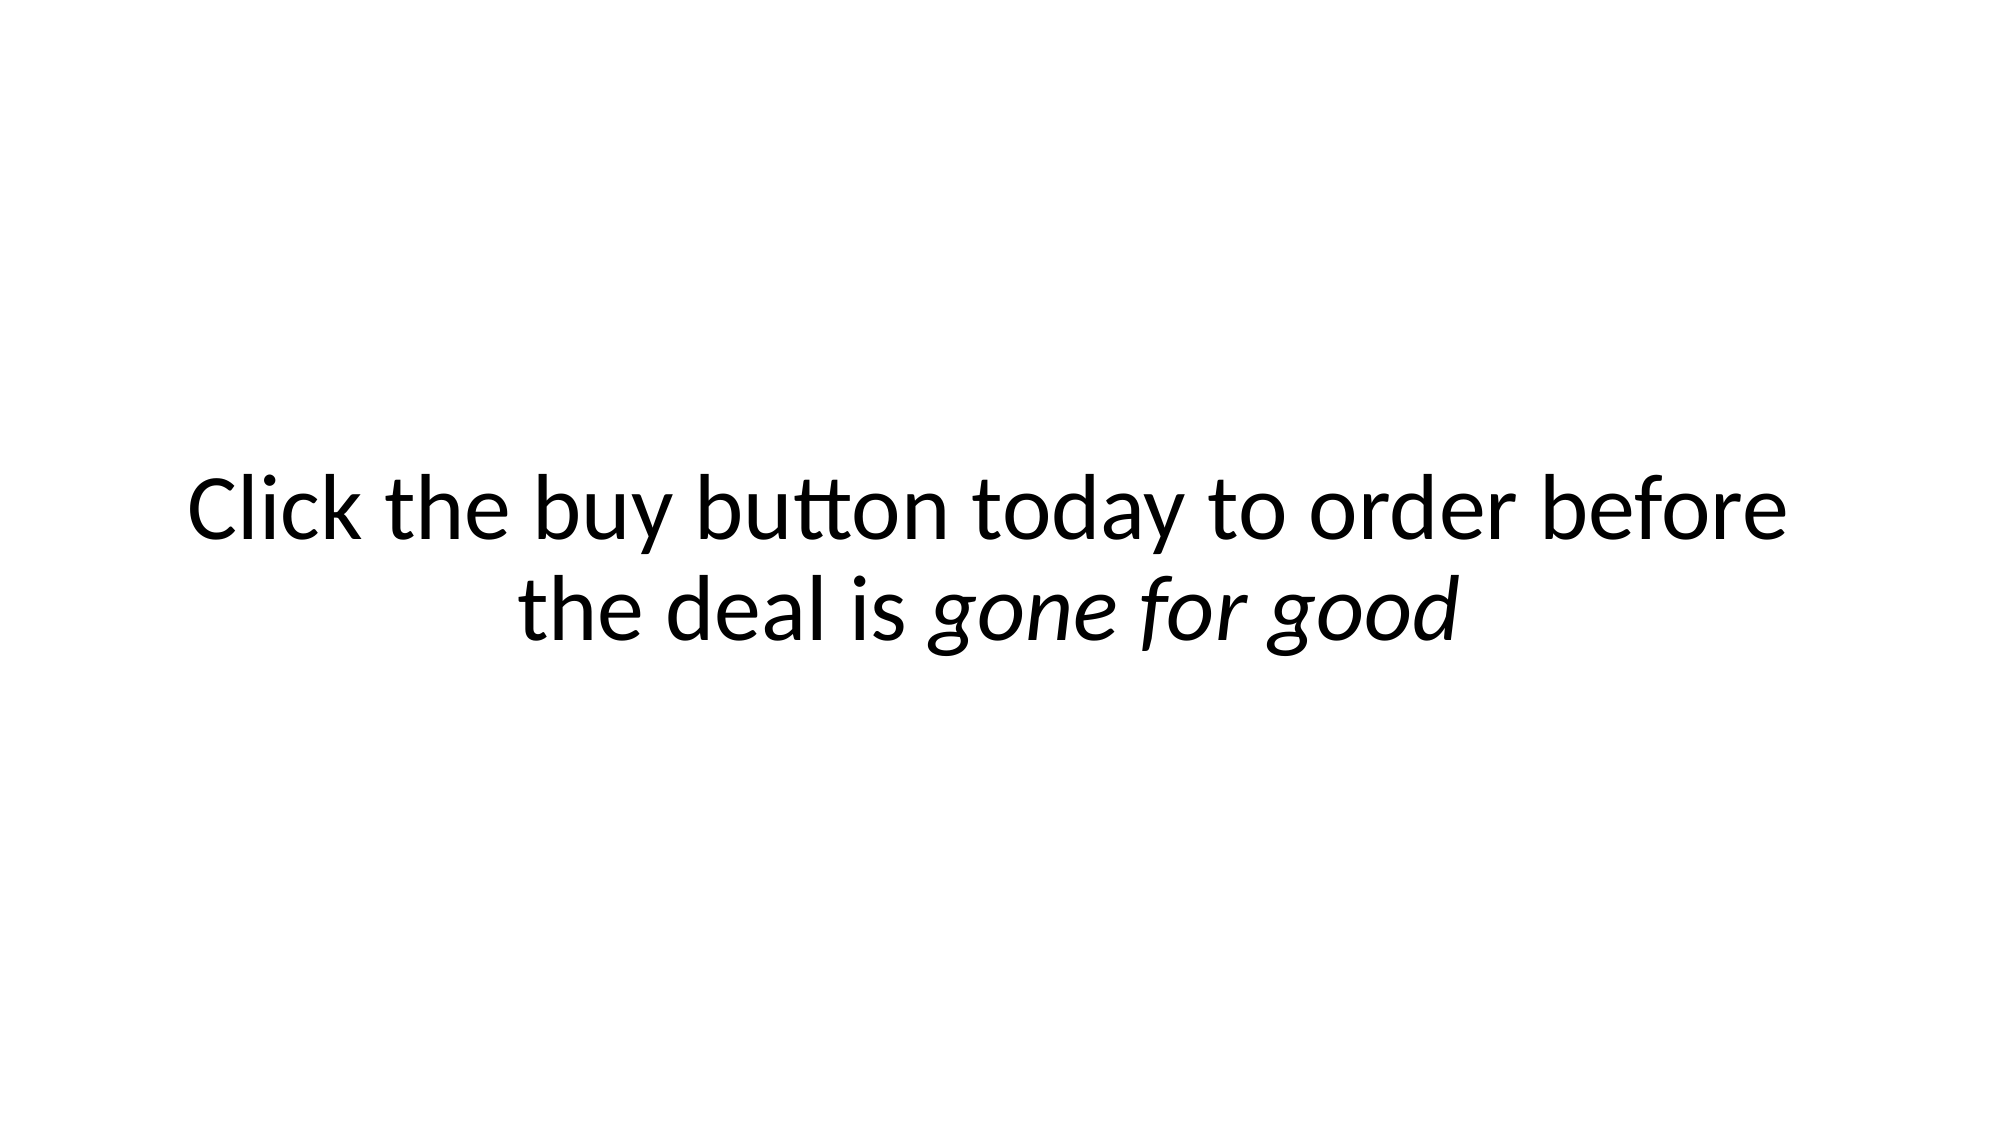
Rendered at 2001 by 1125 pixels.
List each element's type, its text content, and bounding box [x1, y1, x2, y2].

list Click the buy button today to order before the deal is gone for good [101, 328, 1877, 878]
